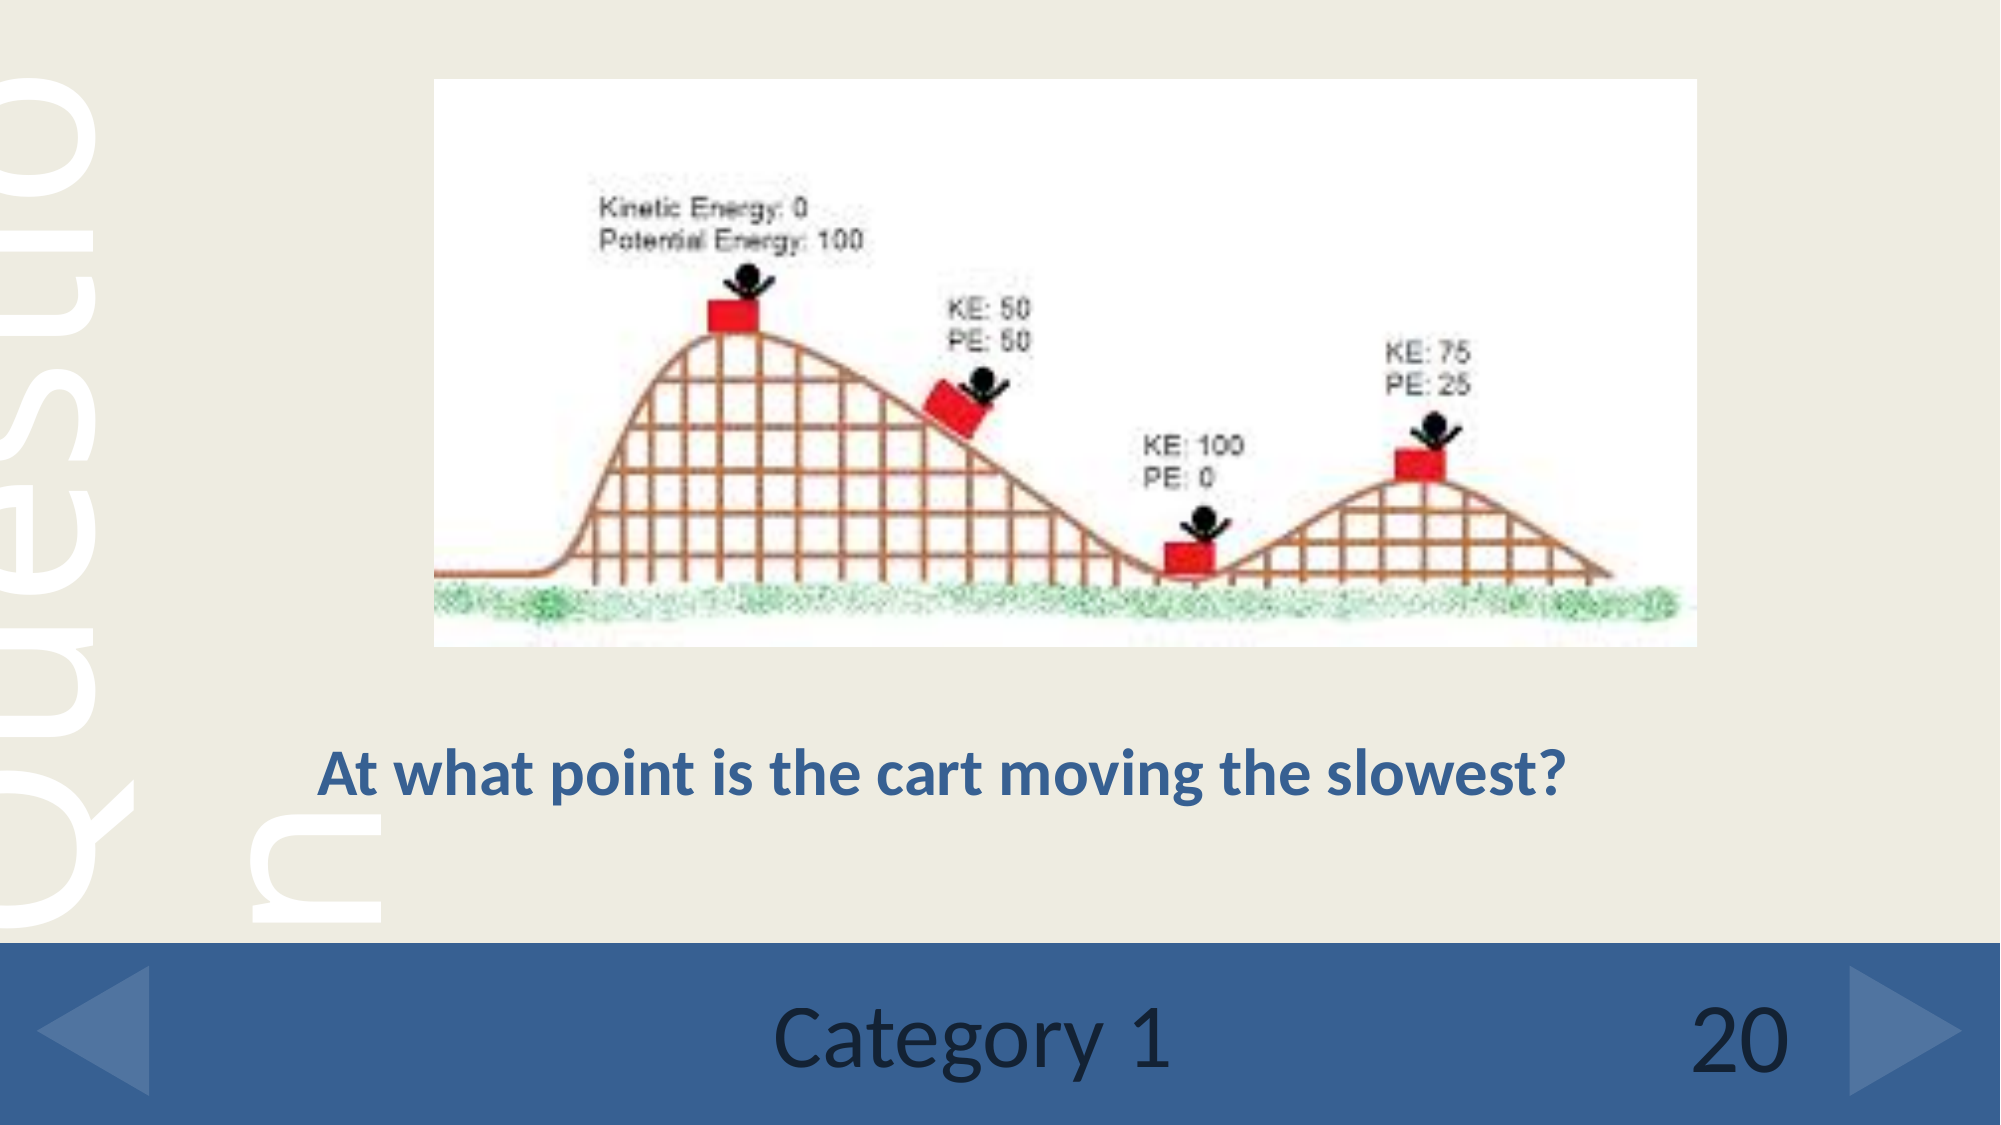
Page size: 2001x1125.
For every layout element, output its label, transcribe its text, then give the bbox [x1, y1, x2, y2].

picture [433, 78, 1698, 647]
list At what point is the cart moving the slowest? [302, 662, 1893, 835]
title Category 1 [73, 937, 1873, 1125]
